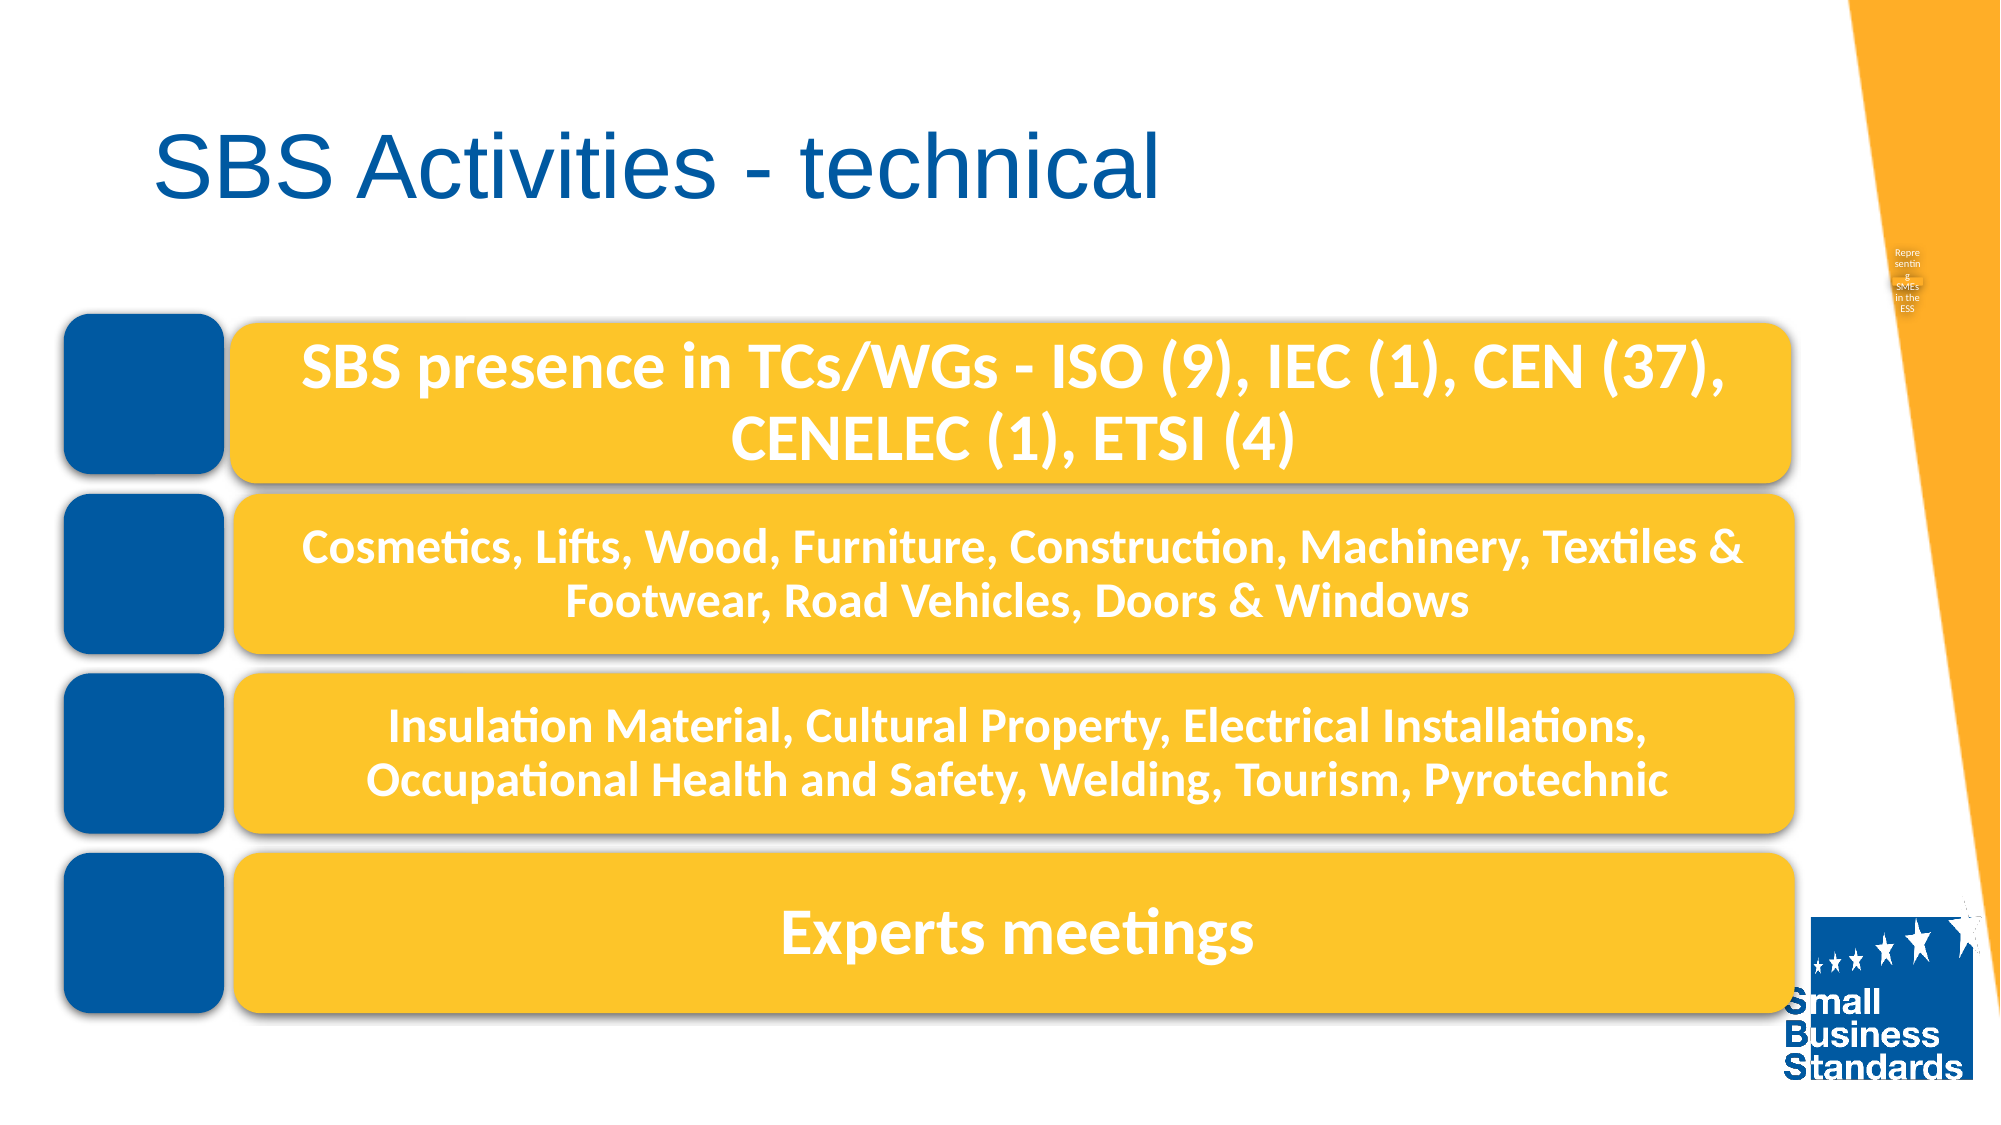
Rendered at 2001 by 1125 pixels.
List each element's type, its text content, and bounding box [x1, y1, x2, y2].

title SBS Activities - technical [137, 59, 1845, 277]
picture [1784, 0, 2000, 1082]
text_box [0, 277, 1923, 1014]
